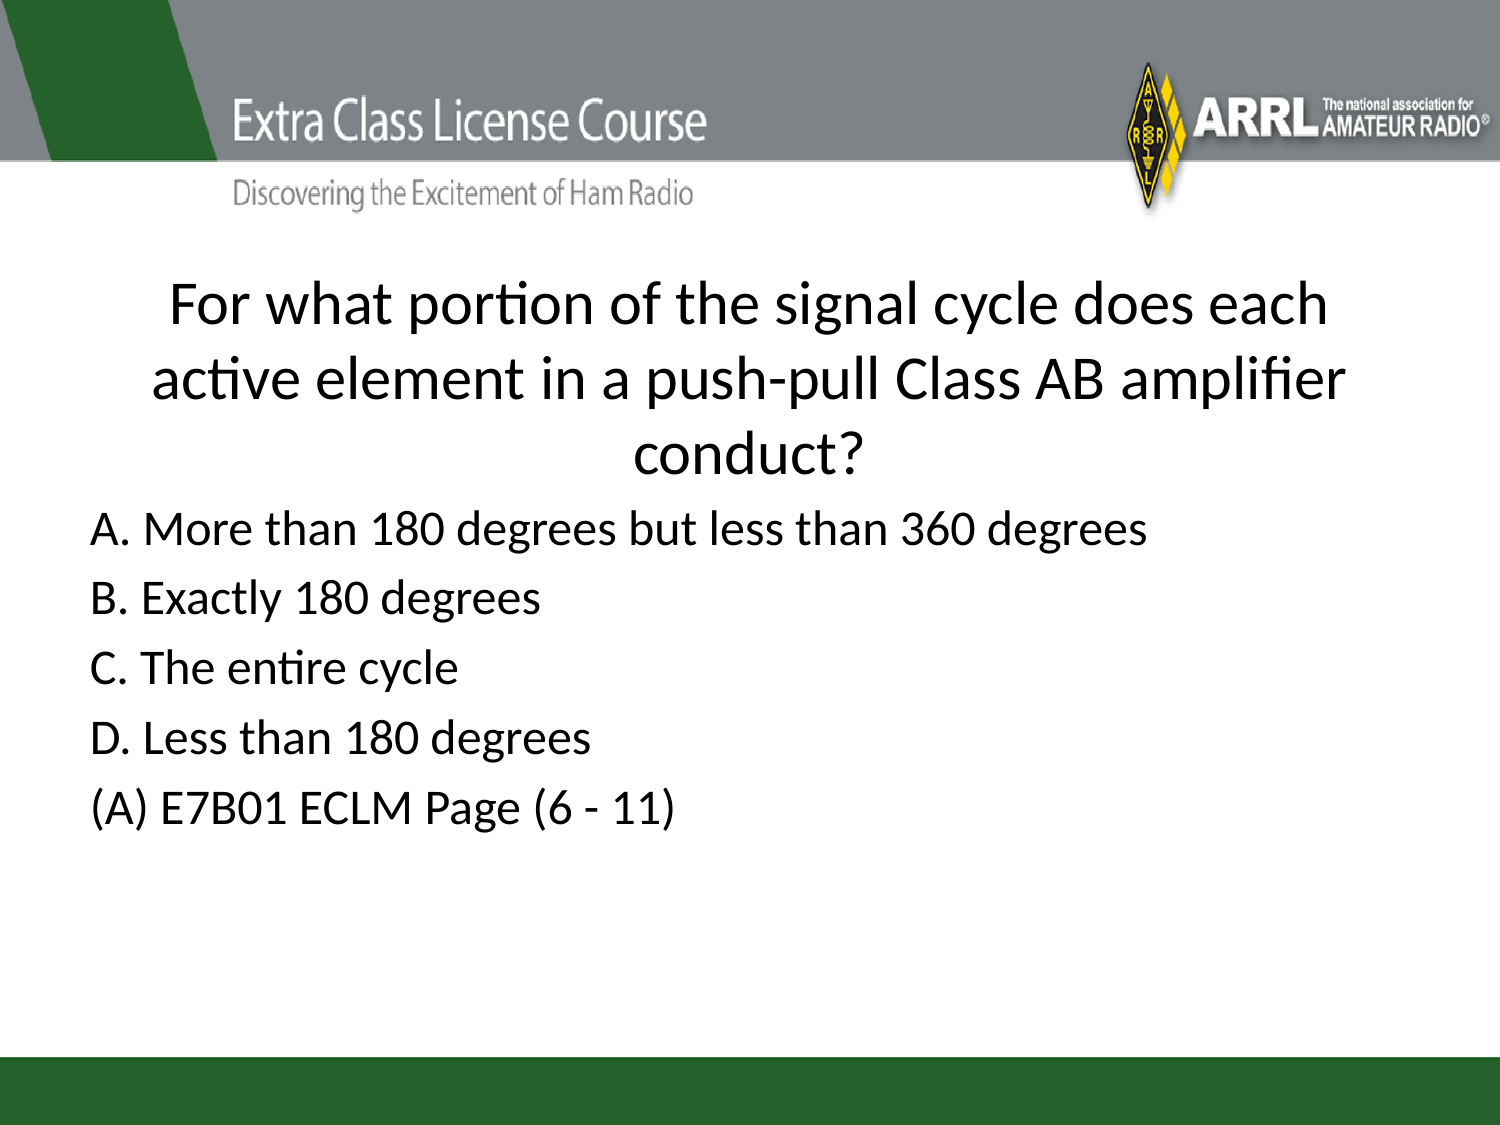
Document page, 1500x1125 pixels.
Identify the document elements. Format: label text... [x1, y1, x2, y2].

list A. More than 180 degrees but less than 360 degrees B. Exactly 180 degrees C. The entire cycle D. Less than 180 degrees (A) E7B01 ECLM Page (6 - 11) [75, 487, 1425, 1005]
title For what portion of the signal cycle does each active element in a push-pull Class AB amplifier conduct? [75, 254, 1425, 435]
picture [0, 0, 1500, 1125]
